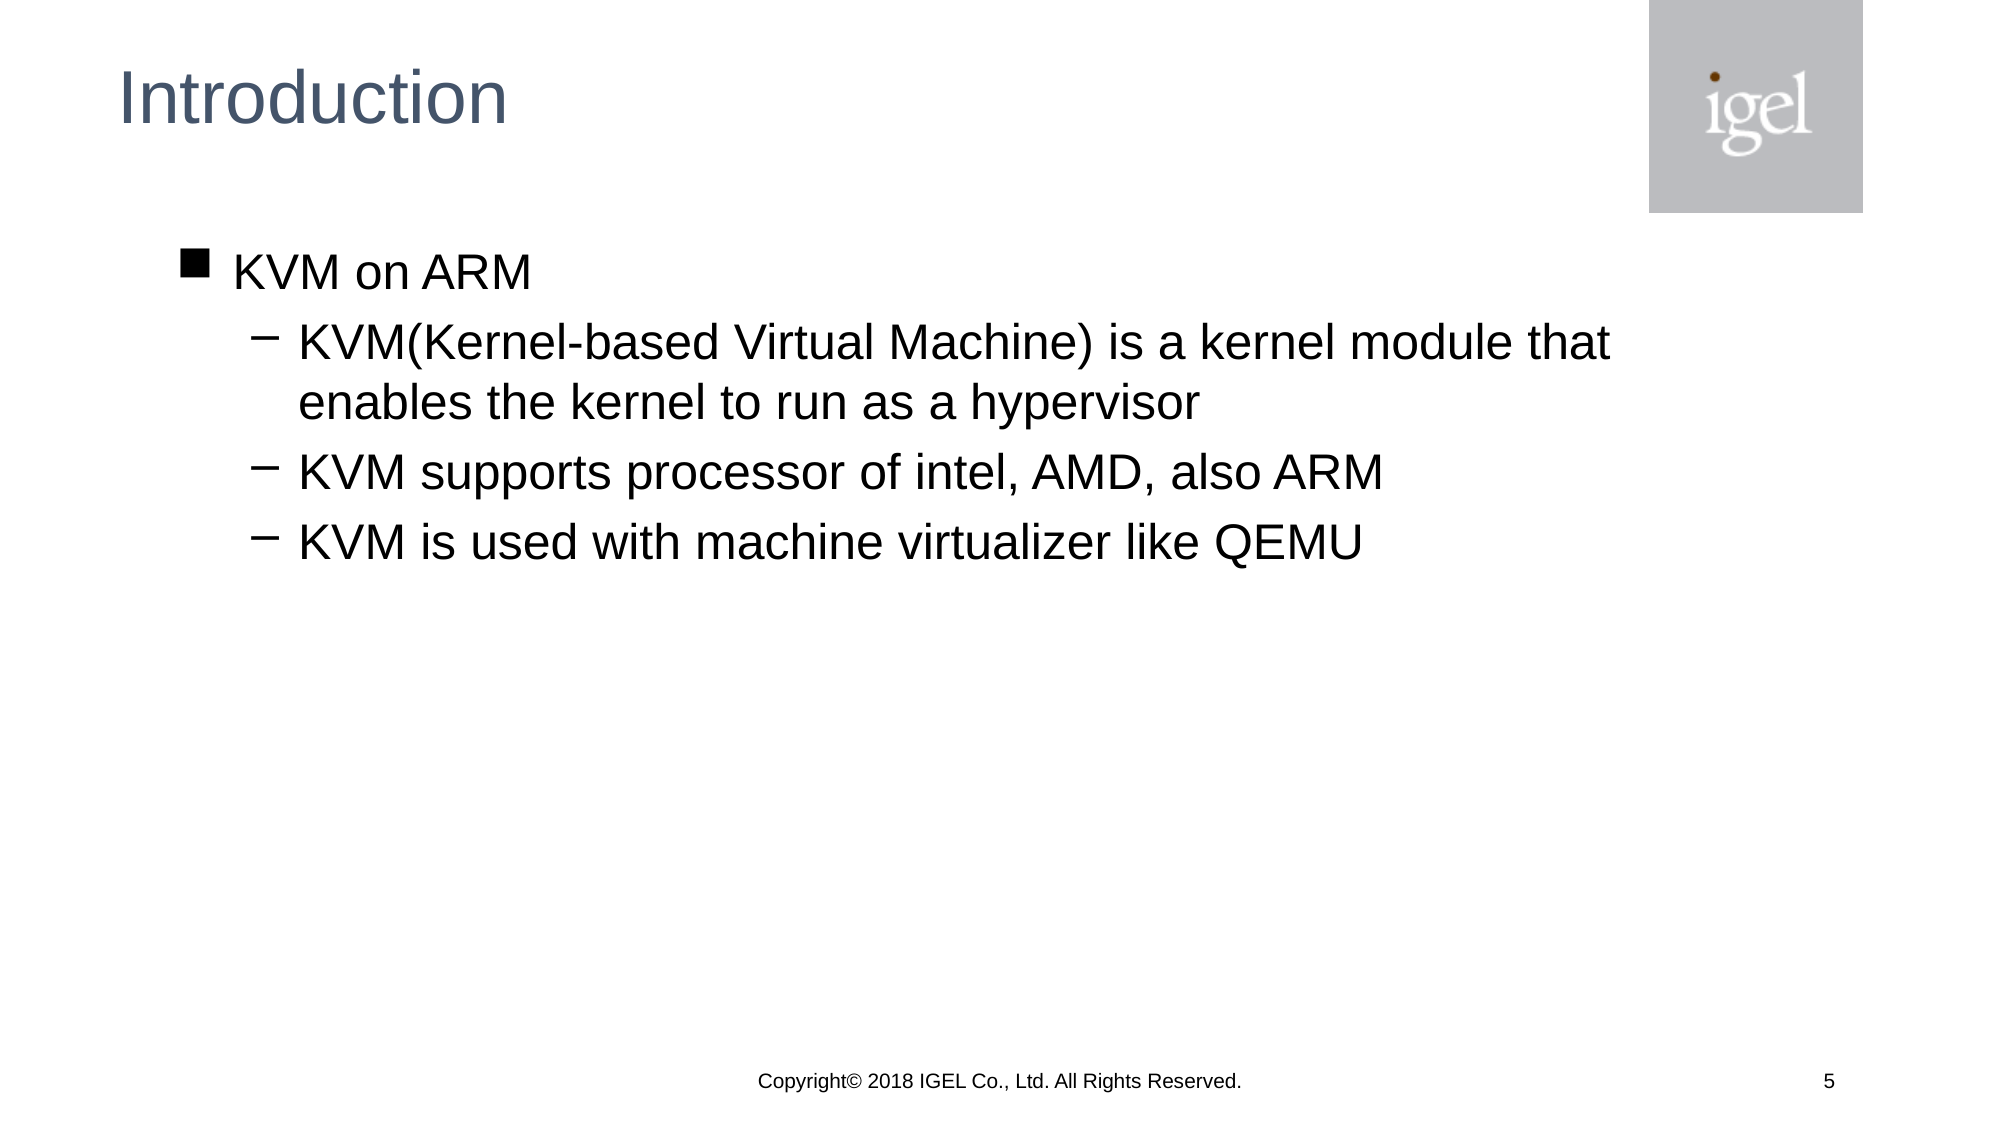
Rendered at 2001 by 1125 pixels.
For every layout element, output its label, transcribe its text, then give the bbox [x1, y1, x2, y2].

picture [1649, 0, 1863, 213]
slide_number 4 [1433, 1058, 1851, 1101]
footer Copyright© 2018 IGEL Co., Ltd. All Rights Reserved. [574, 1058, 1426, 1101]
list KVM on ARM KVM(Kernel-based Virtual Machine) is a kernel module that enables the kernel to run as a hypervisor KVM supports processor of intel, AMD, also ARM KVM is used with machine virtualizer like QEMU [161, 231, 1780, 1036]
title Introduction [102, 0, 1583, 188]
